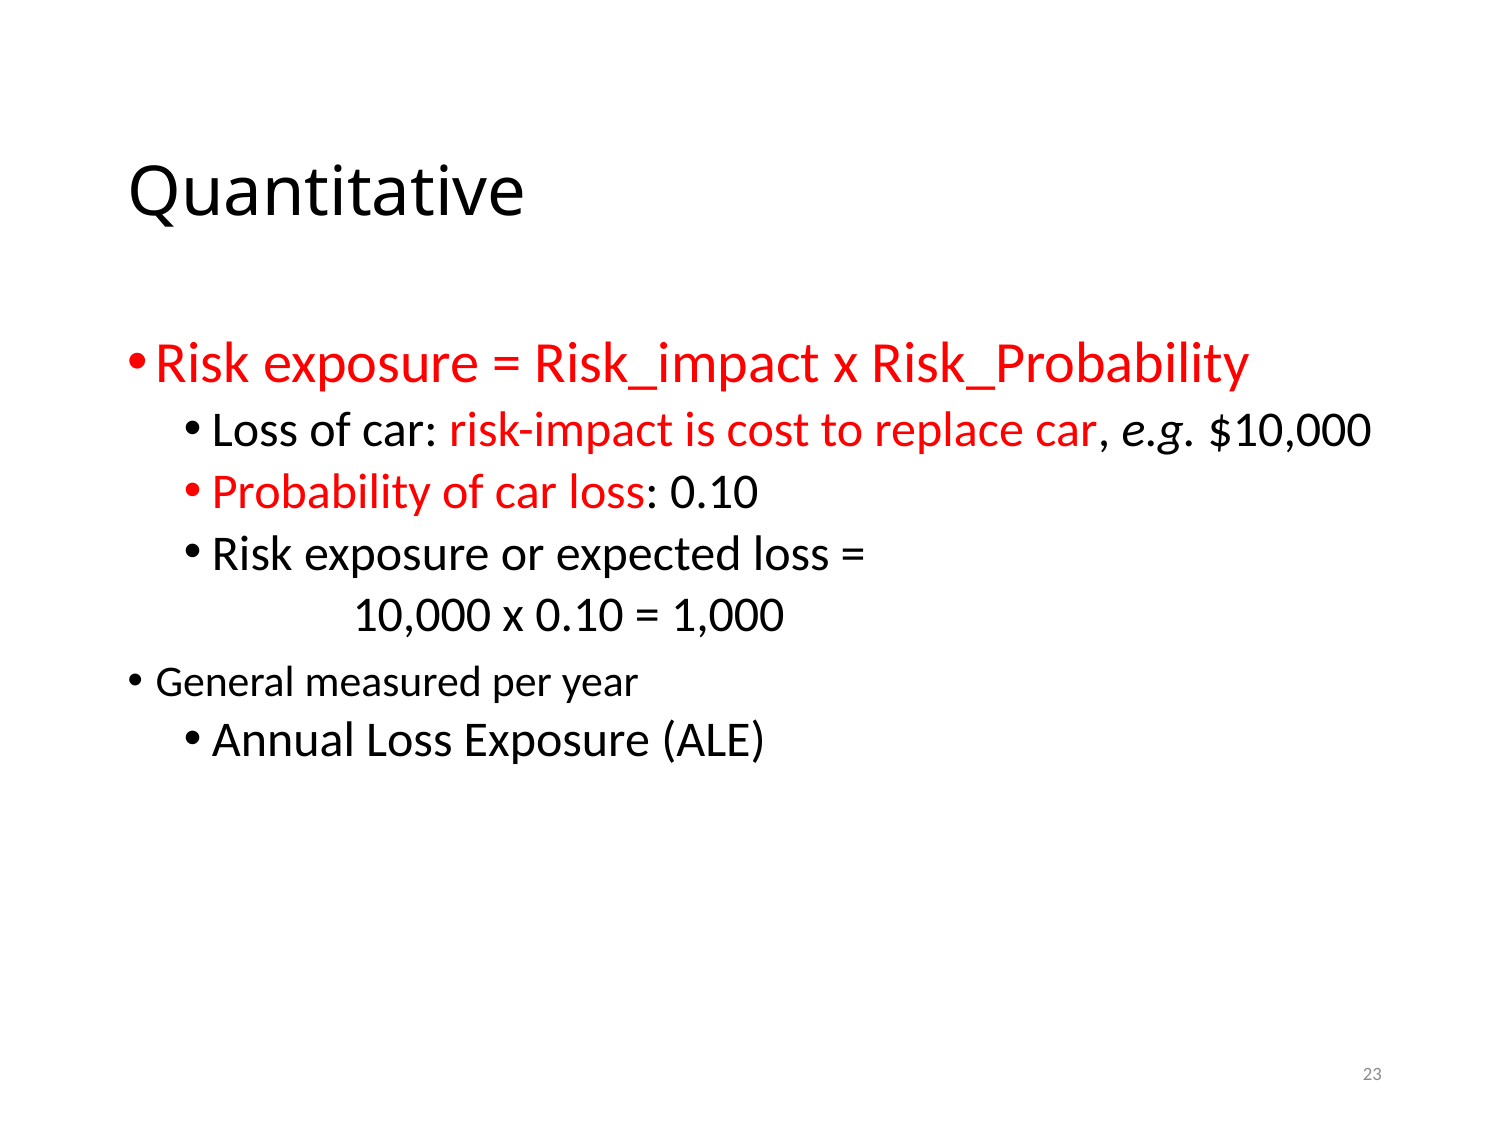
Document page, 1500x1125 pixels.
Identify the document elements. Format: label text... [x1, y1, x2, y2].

title Quantitative [112, 99, 1388, 288]
list Risk exposure = Risk_impact x Risk_Probability Loss of car: risk-impact is cost to replace car, e.g. $10,000 Probability of car loss: 0.10 Risk exposure or expected loss = 10,000 x 0.10 = 1,000 General measured per year Annual Loss Exposure (ALE) [112, 324, 1388, 1000]
slide_number 23 [1059, 1042, 1397, 1103]
